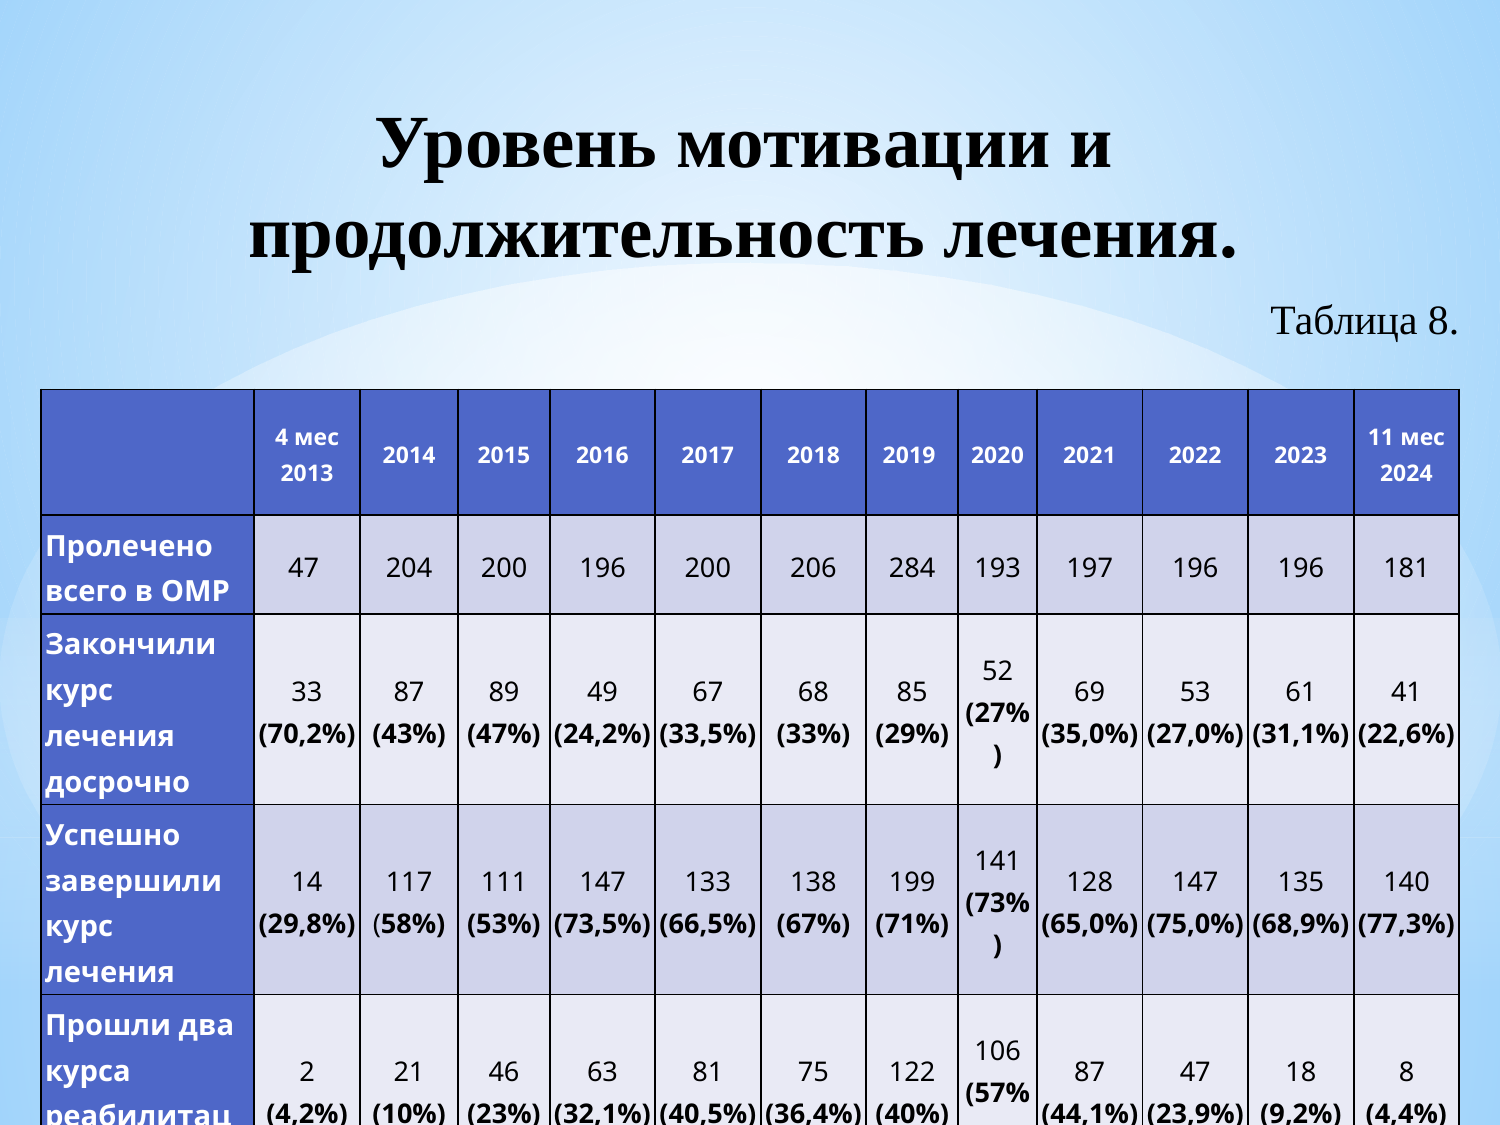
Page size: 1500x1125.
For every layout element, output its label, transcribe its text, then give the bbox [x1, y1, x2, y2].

table_cell Закончили курс лечения досрочно [42, 615, 253, 804]
table_cell 196 [1143, 516, 1247, 613]
text_box Уровень мотивации и продолжительность лечения. Таблица 8. [2, 85, 1485, 396]
table_header 2023 [1249, 396, 1353, 514]
table_cell 128 (65,0%) [1038, 805, 1142, 994]
table_cell 46 (23%) [459, 995, 549, 1125]
table_cell 2 (4,2%) [255, 995, 359, 1125]
table_cell Прошли два курса реабилитации [42, 995, 253, 1125]
table_cell 200 [459, 516, 549, 613]
table_cell 49 (24,2%) [551, 615, 654, 804]
table_header 11 мес 2024 [1355, 396, 1458, 514]
table_cell 47 [255, 516, 359, 613]
table_header 2017 [656, 396, 760, 514]
table_cell 75 (36,4%) [762, 995, 865, 1125]
table_cell Успешно завершили курс лечения [42, 805, 253, 994]
table_header 2021 [1038, 396, 1142, 514]
table_header 2020 [959, 396, 1036, 514]
table_cell 53 (27,0%) [1143, 615, 1247, 804]
table_cell 181 [1355, 516, 1458, 613]
table_cell 199 (71%) [867, 805, 957, 994]
table_cell 111 (53%) [459, 805, 549, 994]
table_cell 87 (43%) [361, 615, 457, 804]
table_cell 147 (73,5%) [551, 805, 654, 994]
table_cell 89 (47%) [459, 615, 549, 804]
table_cell 196 [1249, 516, 1353, 613]
table_cell 81 (40,5%) [656, 995, 760, 1125]
table_cell 200 [656, 516, 760, 613]
table_cell 138 (67%) [762, 805, 865, 994]
table_header 4 мес 2013 [255, 396, 359, 514]
table_cell 196 [551, 516, 654, 613]
table_cell 63 (32,1%) [551, 995, 654, 1125]
table_cell 122 (40%) [867, 995, 957, 1125]
table_cell 33 (70,2%) [255, 615, 359, 804]
table_cell 106 (57%) [959, 995, 1036, 1125]
table_cell 206 [762, 516, 865, 613]
table_cell 135 (68,9%) [1249, 805, 1353, 994]
table_cell 147 (75,0%) [1143, 805, 1247, 994]
table_header 2019 [867, 396, 957, 514]
table_cell 18 (9,2%) [1249, 995, 1353, 1125]
table_cell 61 (31,1%) [1249, 615, 1353, 804]
table_cell 197 [1038, 516, 1142, 613]
table_cell Пролечено всего в ОМР [42, 516, 253, 613]
table_cell 193 [959, 516, 1036, 613]
table_header 2014 [361, 396, 457, 514]
table_cell 67 (33,5%) [656, 615, 760, 804]
table_header 2022 [1143, 396, 1247, 514]
table_cell 87 (44,1%) [1038, 995, 1142, 1125]
table_header 2016 [551, 396, 654, 514]
table_cell 117 (58%) [361, 805, 457, 994]
table_cell 52 (27%) [959, 615, 1036, 804]
table_header 2018 [762, 396, 865, 514]
table_cell 21 (10%) [361, 995, 457, 1125]
table_cell 41 (22,6%) [1355, 615, 1458, 804]
table_cell 47 (23,9%) [1143, 995, 1247, 1125]
table_cell 8 (4,4%) [1355, 995, 1458, 1125]
table_cell 141 (73%) [959, 805, 1036, 994]
table_cell 140 (77,3%) [1355, 805, 1458, 994]
table_cell 204 [361, 516, 457, 613]
table_cell 85 (29%) [867, 615, 957, 804]
table_header 2015 [459, 396, 549, 514]
table_cell 69 (35,0%) [1038, 615, 1142, 804]
table_cell 284 [867, 516, 957, 613]
table_cell 68 (33%) [762, 615, 865, 804]
table_header [42, 396, 253, 514]
table_cell 14 (29,8%) [255, 805, 359, 994]
table_cell 133 (66,5%) [656, 805, 760, 994]
